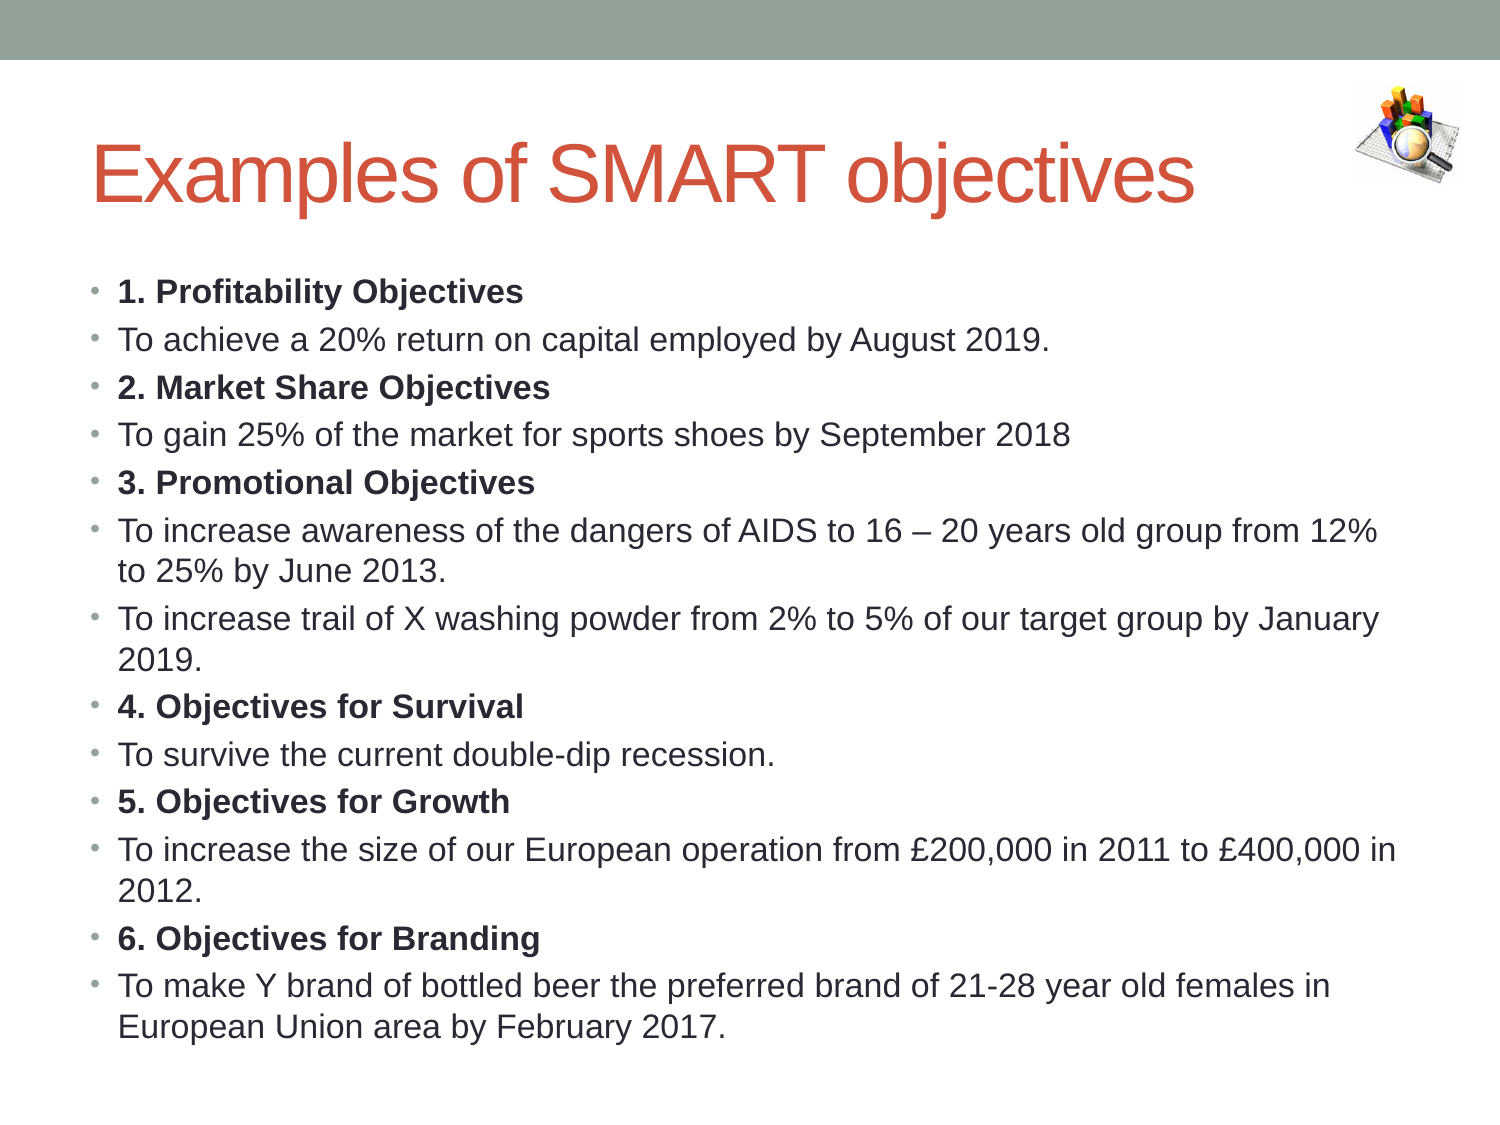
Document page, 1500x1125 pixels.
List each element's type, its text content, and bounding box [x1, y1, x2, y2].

title Examples of SMART objectives [75, 87, 1425, 250]
picture [1352, 82, 1460, 186]
list 1. Profitability Objectives To achieve a 20% return on capital employed by August 2019. 2. Market Share Objectives To gain 25% of the market for sports shoes by September 2018 3. Promotional Objectives To increase awareness of the dangers of AIDS to 16 – 20 years old group from 12% to 25% by June 2013. To increase trail of X washing powder from 2% to 5% of our target group by January 2019. 4. Objectives for Survival To survive the current double-dip recession. 5. Objectives for Growth To increase the size of our European operation from £200,000 in 2011 to £400,000 in 2012. 6. Objectives for Branding To make Y brand of bottled beer the preferred brand of 21-28 year old females in European Union area by February 2017. [75, 262, 1425, 1063]
